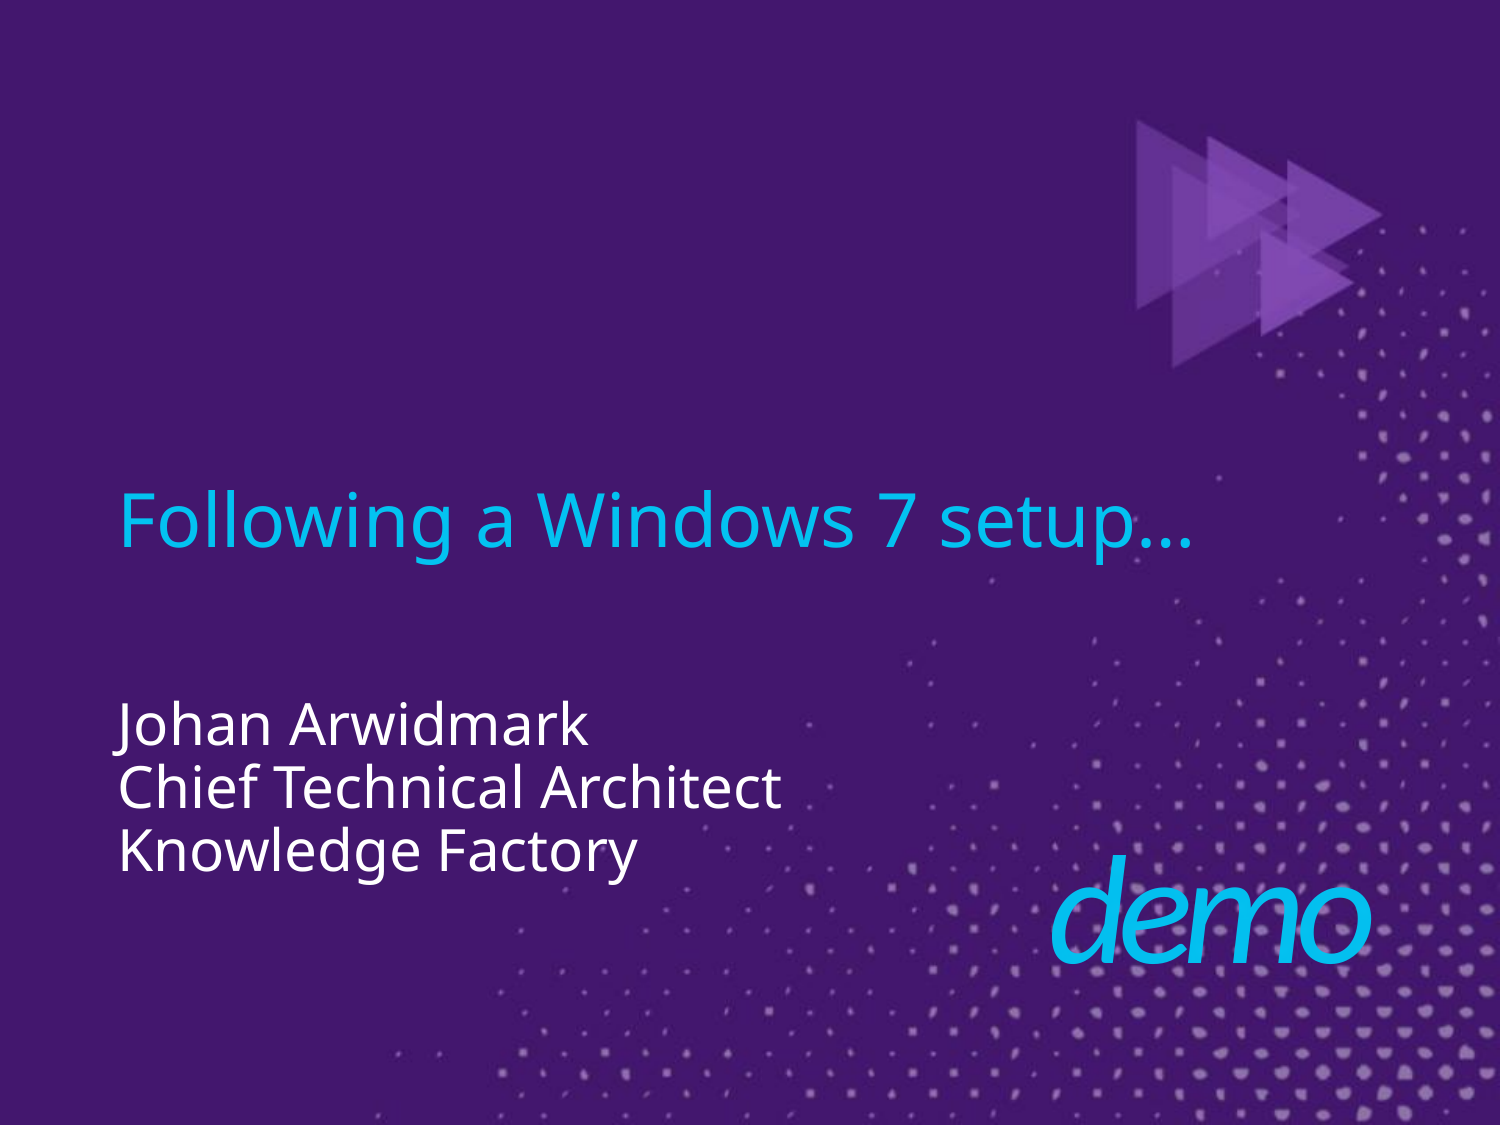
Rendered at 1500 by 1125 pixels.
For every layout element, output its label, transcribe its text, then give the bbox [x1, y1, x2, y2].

picture [0, 0, 1500, 1125]
title Following a Windows 7 setup… [102, 398, 1251, 649]
subtitle Johan Arwidmark Chief Technical Architect Knowledge Factory [102, 687, 1251, 764]
list demo [131, 800, 1392, 1027]
